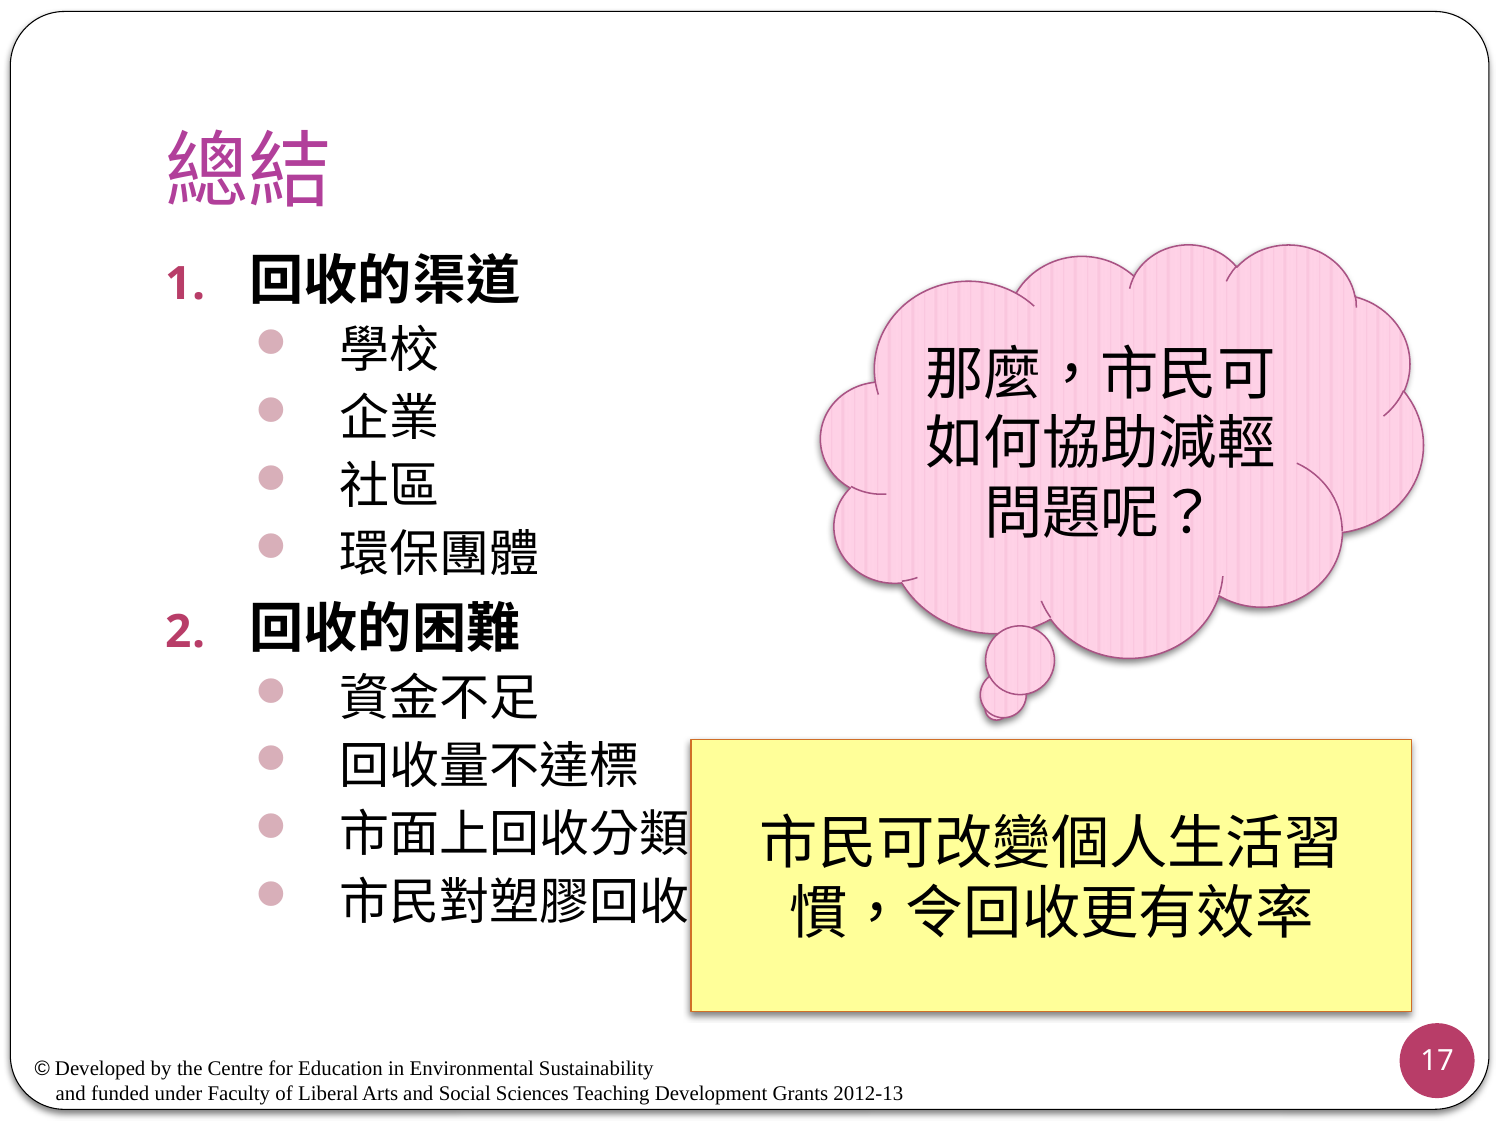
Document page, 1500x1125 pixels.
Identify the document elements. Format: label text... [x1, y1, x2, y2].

title 總結 [149, 44, 1426, 233]
text_box © Developed by the Centre for Education in Environmental Sustainability and funded under Faculty of Liberal Arts and Social Sciences Teaching Development Grants 2012-13 [19, 1047, 924, 1112]
text_box 那麼，市民可如何協助減輕問題呢？ [819, 244, 1425, 721]
slide_number 17 [1399, 1023, 1475, 1099]
list 回收的渠道 學校 企業 社區 環保團體 回收的困難 資金不足 回收量不達標 市面上回收分類不夠仔細 市民對塑膠回收認知不足 [149, 237, 1426, 988]
text_box 市民可改變個人生活習慣，令回收更有效率 [690, 739, 1412, 1012]
